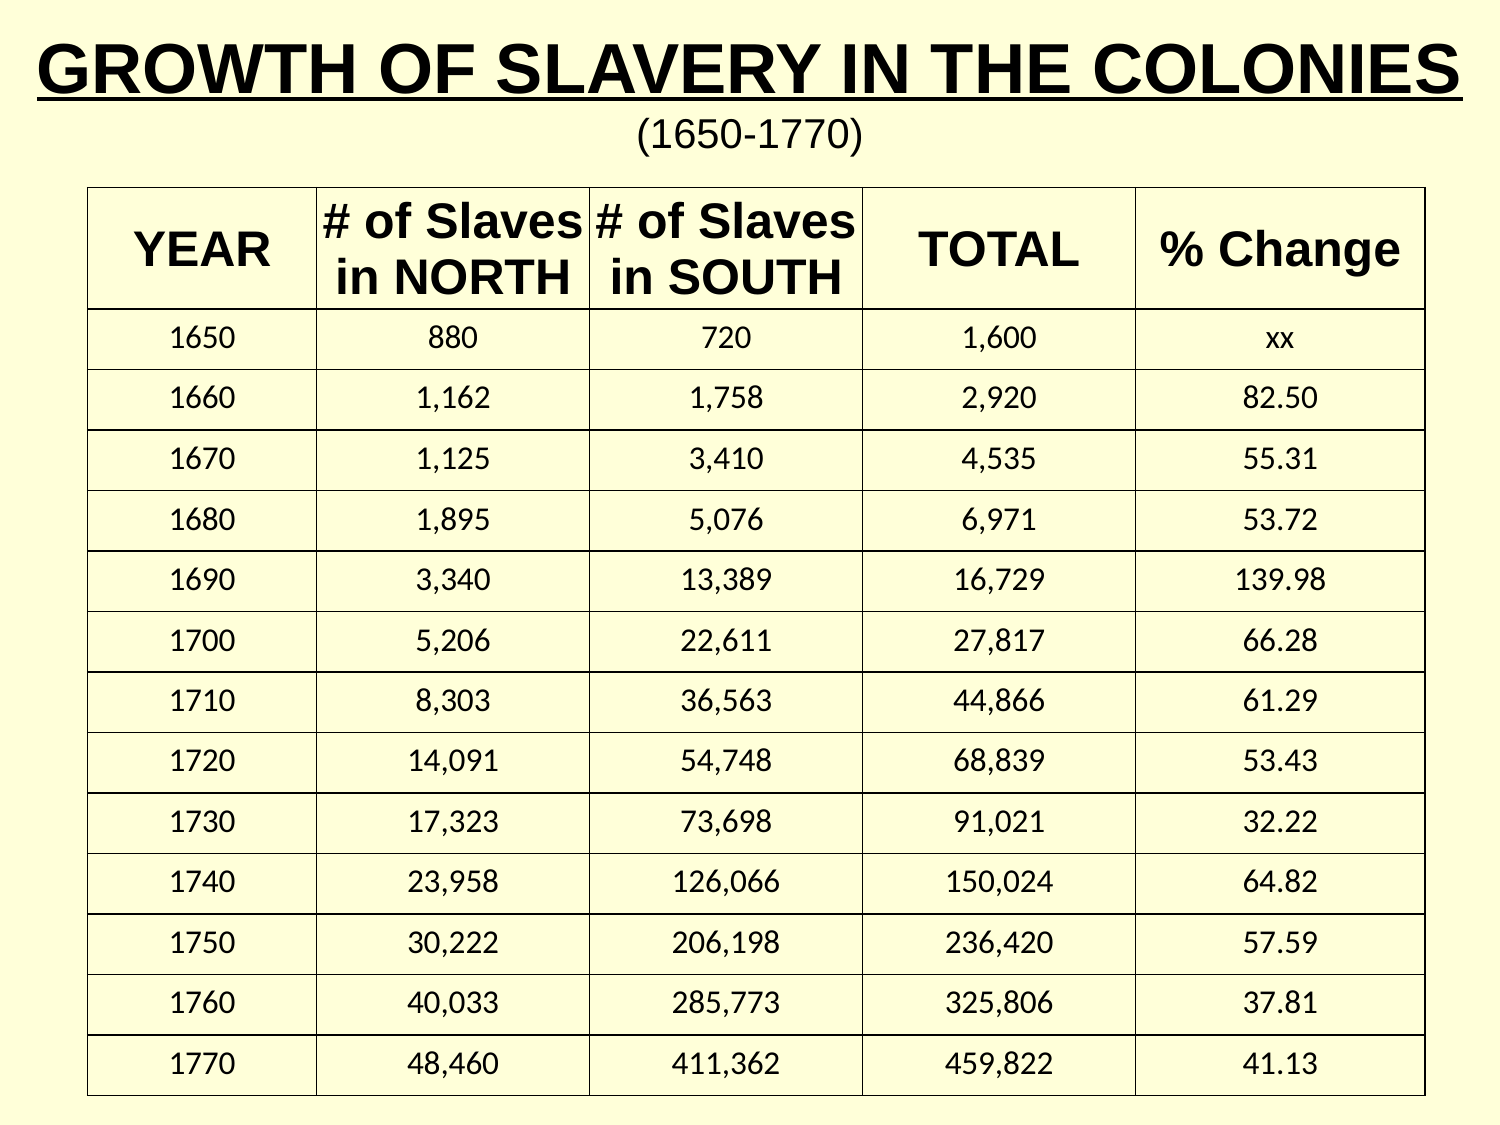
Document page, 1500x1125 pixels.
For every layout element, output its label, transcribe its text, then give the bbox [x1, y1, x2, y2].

table_cell 17,323 [317, 794, 589, 853]
table_cell 32.22 [1136, 794, 1424, 853]
table_cell 66.28 [1136, 612, 1424, 671]
table_cell 1720 [88, 733, 316, 792]
table_cell 4,535 [863, 431, 1135, 490]
table_cell 13,389 [590, 552, 862, 611]
table_header % Change [1136, 188, 1424, 308]
table_cell 126,066 [590, 854, 862, 913]
table_cell 1690 [88, 552, 316, 611]
table_cell 150,024 [863, 854, 1135, 913]
table_cell 30,222 [317, 915, 589, 974]
table_cell 68,839 [863, 733, 1135, 792]
table_cell 23,958 [317, 854, 589, 913]
table_cell 1760 [88, 975, 316, 1034]
table_cell 36,563 [590, 673, 862, 732]
table_cell 1,125 [317, 431, 589, 490]
table_cell 91,021 [863, 794, 1135, 853]
table_cell 1750 [88, 915, 316, 974]
table_cell 459,822 [863, 1036, 1135, 1095]
table_cell 37.81 [1136, 975, 1424, 1034]
table_cell 40,033 [317, 975, 589, 1034]
table_cell 1770 [88, 1036, 316, 1095]
table_cell 16,729 [863, 552, 1135, 611]
table_cell 2,920 [863, 370, 1135, 429]
table_cell 57.59 [1136, 915, 1424, 974]
table_cell 1,600 [863, 310, 1135, 369]
table_cell 139.98 [1136, 552, 1424, 611]
table_cell 8,303 [317, 673, 589, 732]
table_cell 5,206 [317, 612, 589, 671]
table_cell 1740 [88, 854, 316, 913]
title GROWTH OF SLAVERY IN THE COLONIES (1650-1770) [0, 24, 1500, 155]
table_cell 1700 [88, 612, 316, 671]
table_cell 41.13 [1136, 1036, 1424, 1095]
table_cell 3,340 [317, 552, 589, 611]
table_cell 5,076 [590, 491, 862, 550]
table_cell xx [1136, 310, 1424, 369]
table_cell 53.43 [1136, 733, 1424, 792]
table_cell 1680 [88, 491, 316, 550]
table_header YEAR [88, 188, 316, 308]
table_cell 54,748 [590, 733, 862, 792]
table_cell 325,806 [863, 975, 1135, 1034]
table_cell 44,866 [863, 673, 1135, 732]
table_cell 64.82 [1136, 854, 1424, 913]
table_cell 1650 [88, 310, 316, 369]
table_cell 3,410 [590, 431, 862, 490]
table_cell 1,895 [317, 491, 589, 550]
table_header # of Slaves in NORTH [317, 188, 589, 308]
table_cell 411,362 [590, 1036, 862, 1095]
table_cell 6,971 [863, 491, 1135, 550]
table_cell 285,773 [590, 975, 862, 1034]
table_cell 1730 [88, 794, 316, 853]
table_cell 236,420 [863, 915, 1135, 974]
table_header TOTAL [863, 188, 1135, 308]
table_cell 82.50 [1136, 370, 1424, 429]
table_cell 73,698 [590, 794, 862, 853]
table_cell 206,198 [590, 915, 862, 974]
table_cell 720 [590, 310, 862, 369]
table_cell 22,611 [590, 612, 862, 671]
table_cell 48,460 [317, 1036, 589, 1095]
table_cell 1,162 [317, 370, 589, 429]
table_cell 55.31 [1136, 431, 1424, 490]
table_cell 61.29 [1136, 673, 1424, 732]
table_cell 1660 [88, 370, 316, 429]
table_cell 27,817 [863, 612, 1135, 671]
table_cell 1710 [88, 673, 316, 732]
table_cell 53.72 [1136, 491, 1424, 550]
table_header # of Slaves in SOUTH [590, 188, 862, 308]
table_cell 1670 [88, 431, 316, 490]
table_cell 1,758 [590, 370, 862, 429]
table_cell 880 [317, 310, 589, 369]
table_cell 14,091 [317, 733, 589, 792]
